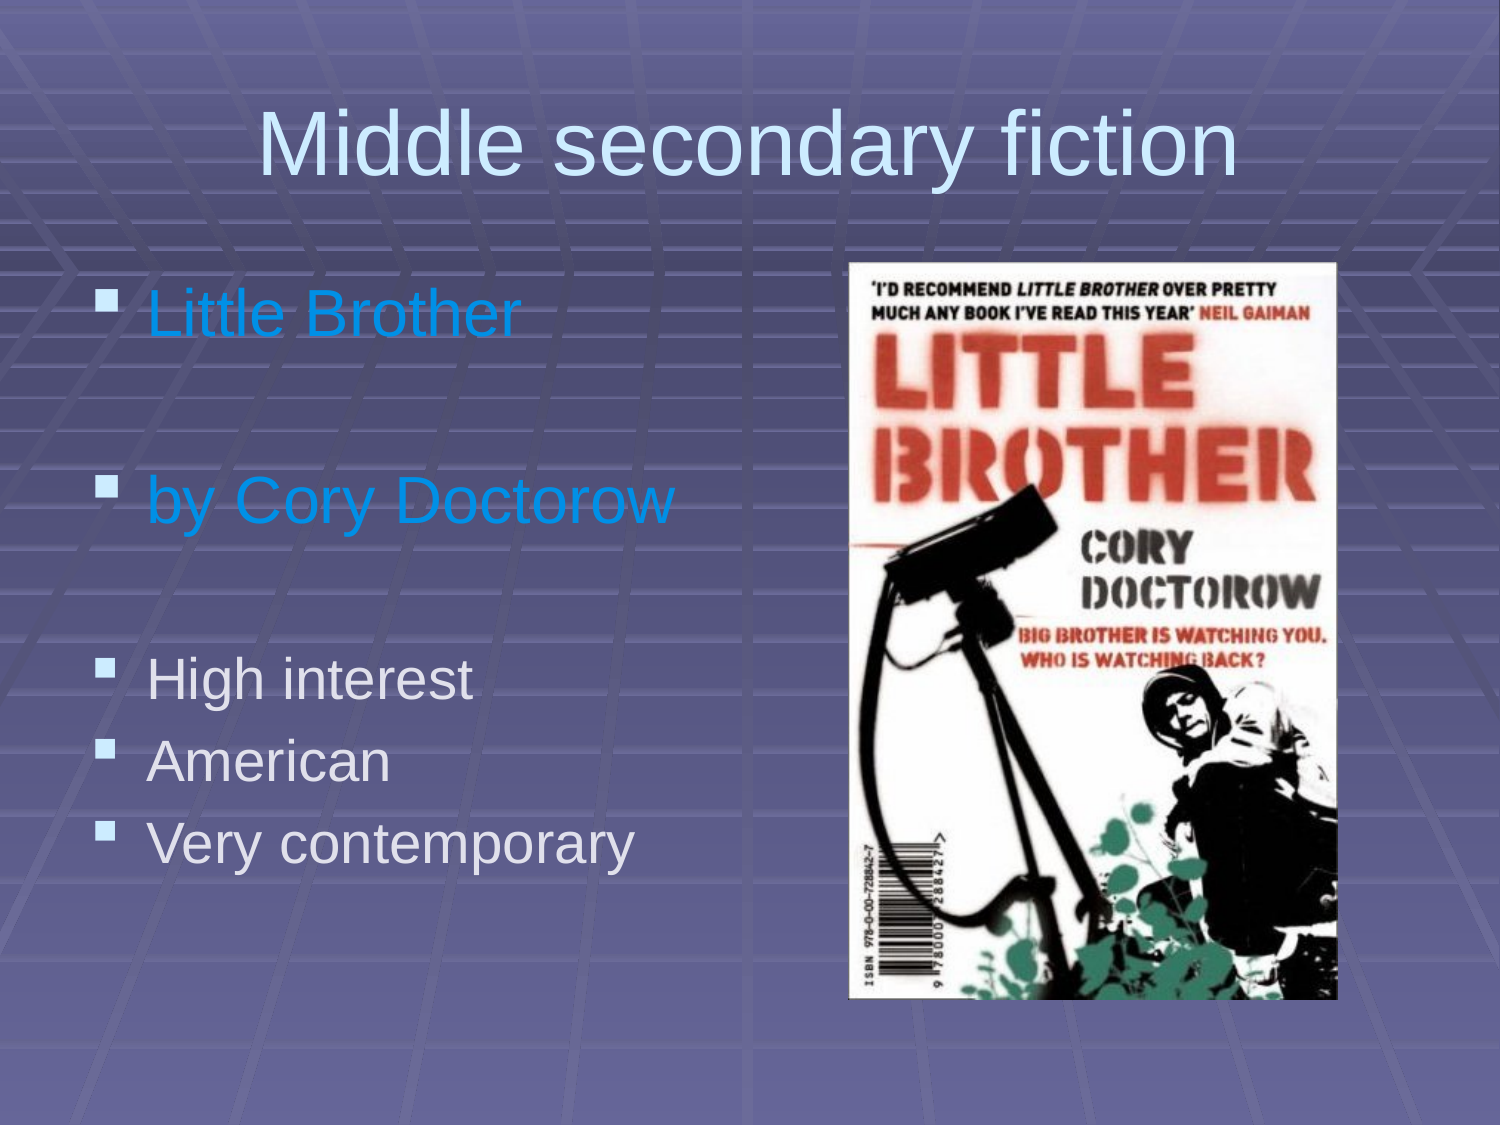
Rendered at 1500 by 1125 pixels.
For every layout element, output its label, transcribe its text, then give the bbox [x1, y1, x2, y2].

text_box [848, 261, 1338, 1001]
list Little Brother by Cory Doctorow High interest American Very contemporary [74, 261, 738, 1001]
title Middle secondary fiction [74, 44, 1425, 233]
